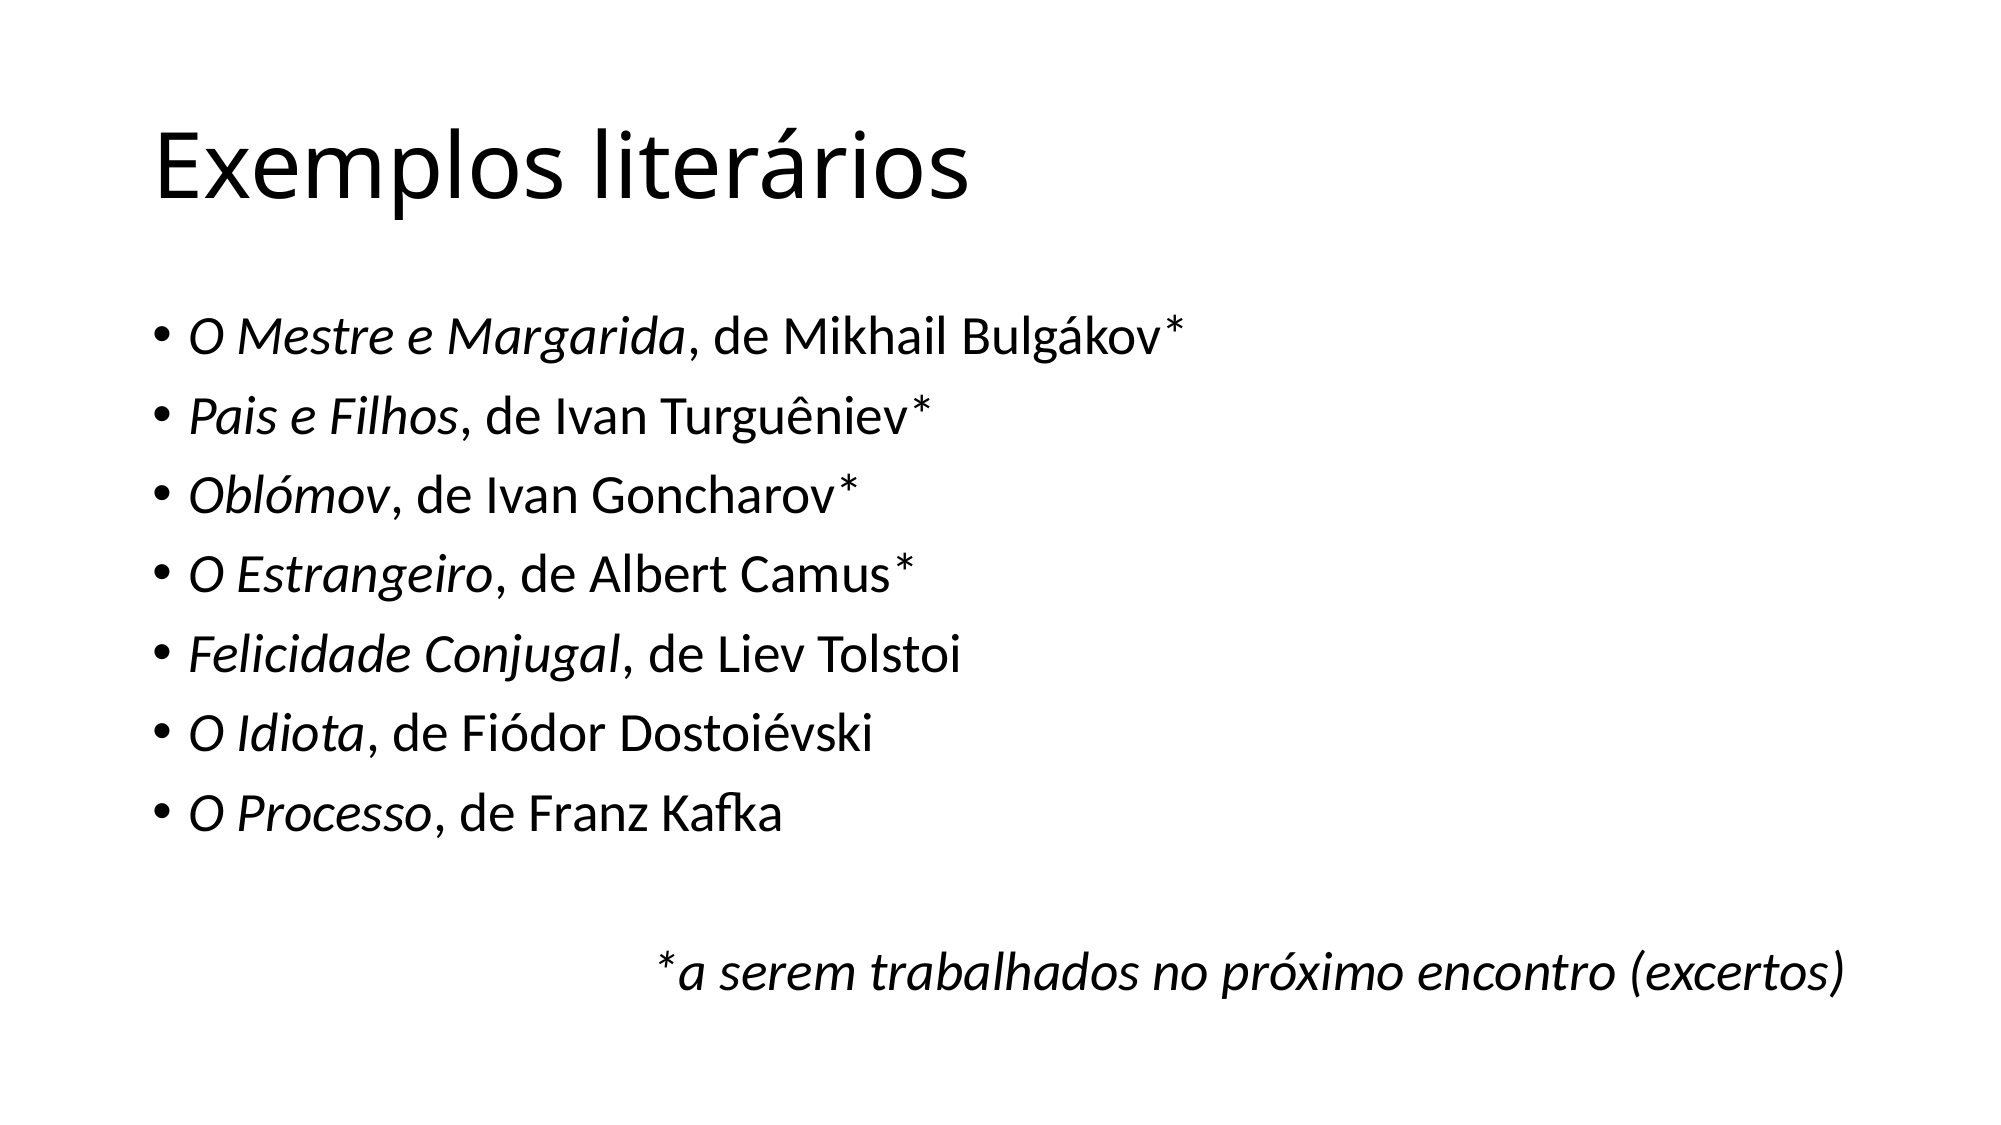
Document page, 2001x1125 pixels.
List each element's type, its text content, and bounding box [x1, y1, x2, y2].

title Exemplos literários [137, 59, 1863, 278]
list O Mestre e Margarida, de Mikhail Bulgákov* Pais e Filhos, de Ivan Turguêniev* Oblómov, de Ivan Goncharov* O Estrangeiro, de Albert Camus* Felicidade Conjugal, de Liev Tolstoi O Idiota, de Fiódor Dostoiévski O Processo, de Franz Kafka *a serem trabalhados no próximo encontro (excertos) [137, 299, 1863, 1014]
